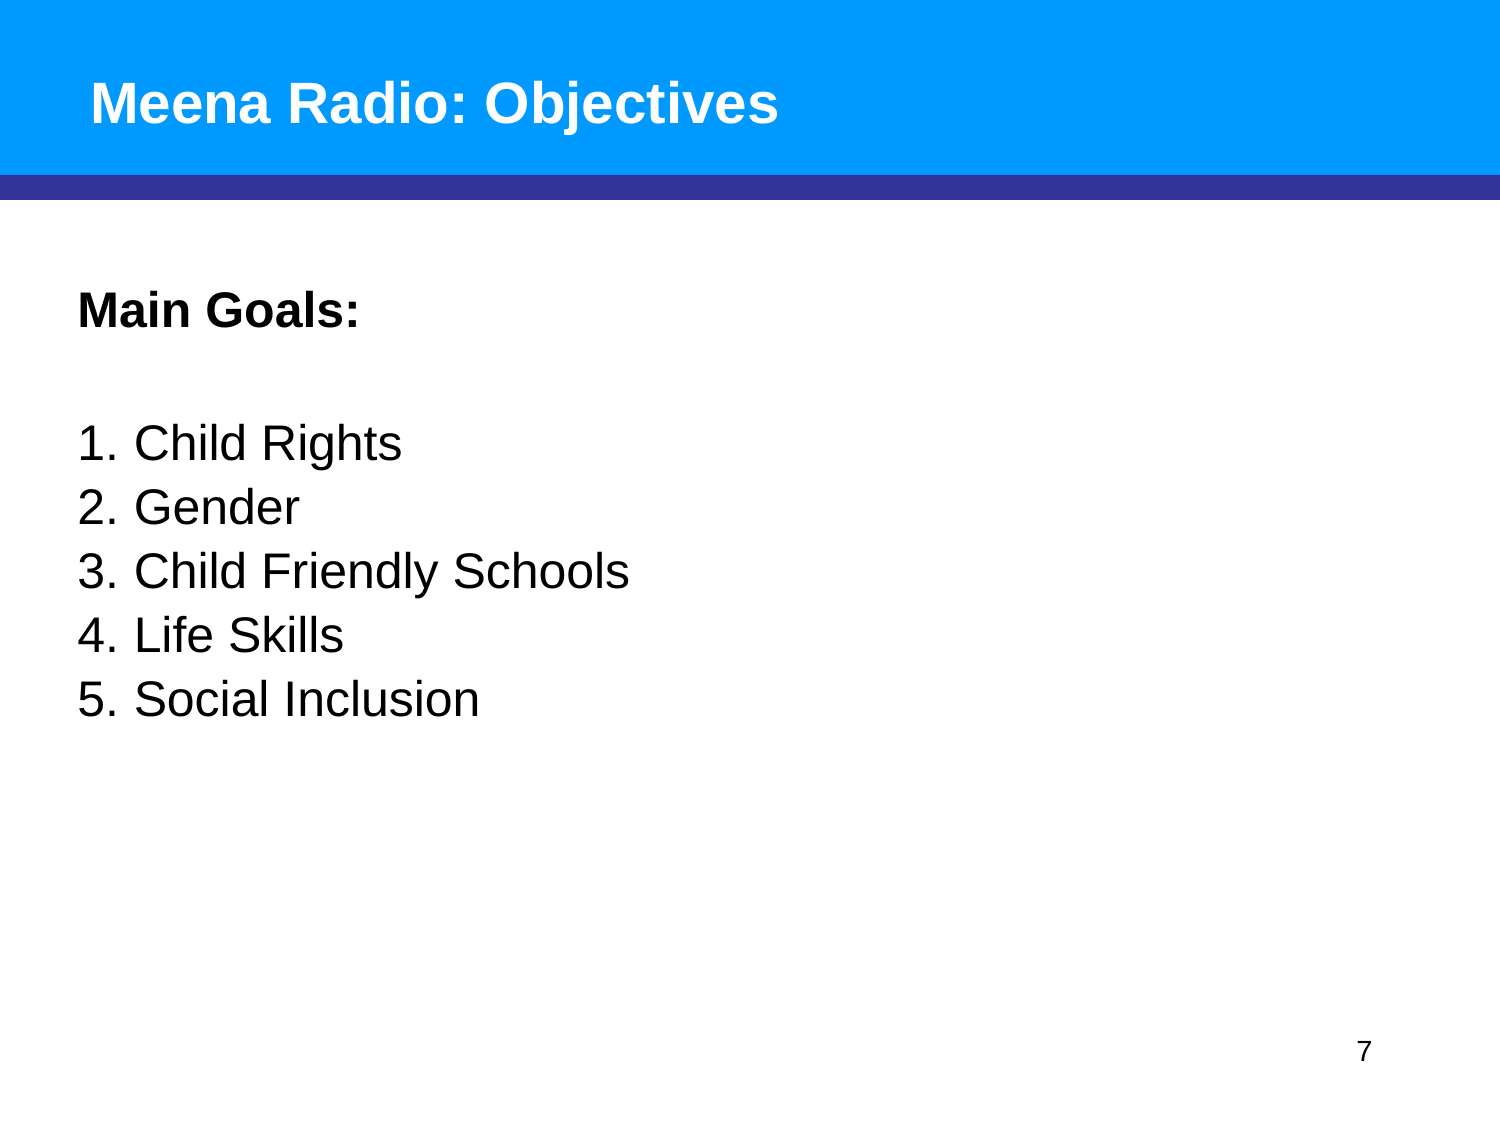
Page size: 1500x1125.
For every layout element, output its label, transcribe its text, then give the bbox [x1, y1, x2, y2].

title Meena Radio: Objectives [74, 49, 1351, 151]
slide_number 7 [1074, 1024, 1388, 1101]
list Main Goals: Child Rights Gender Child Friendly Schools Life Skills Social Inclusion [62, 199, 1338, 876]
